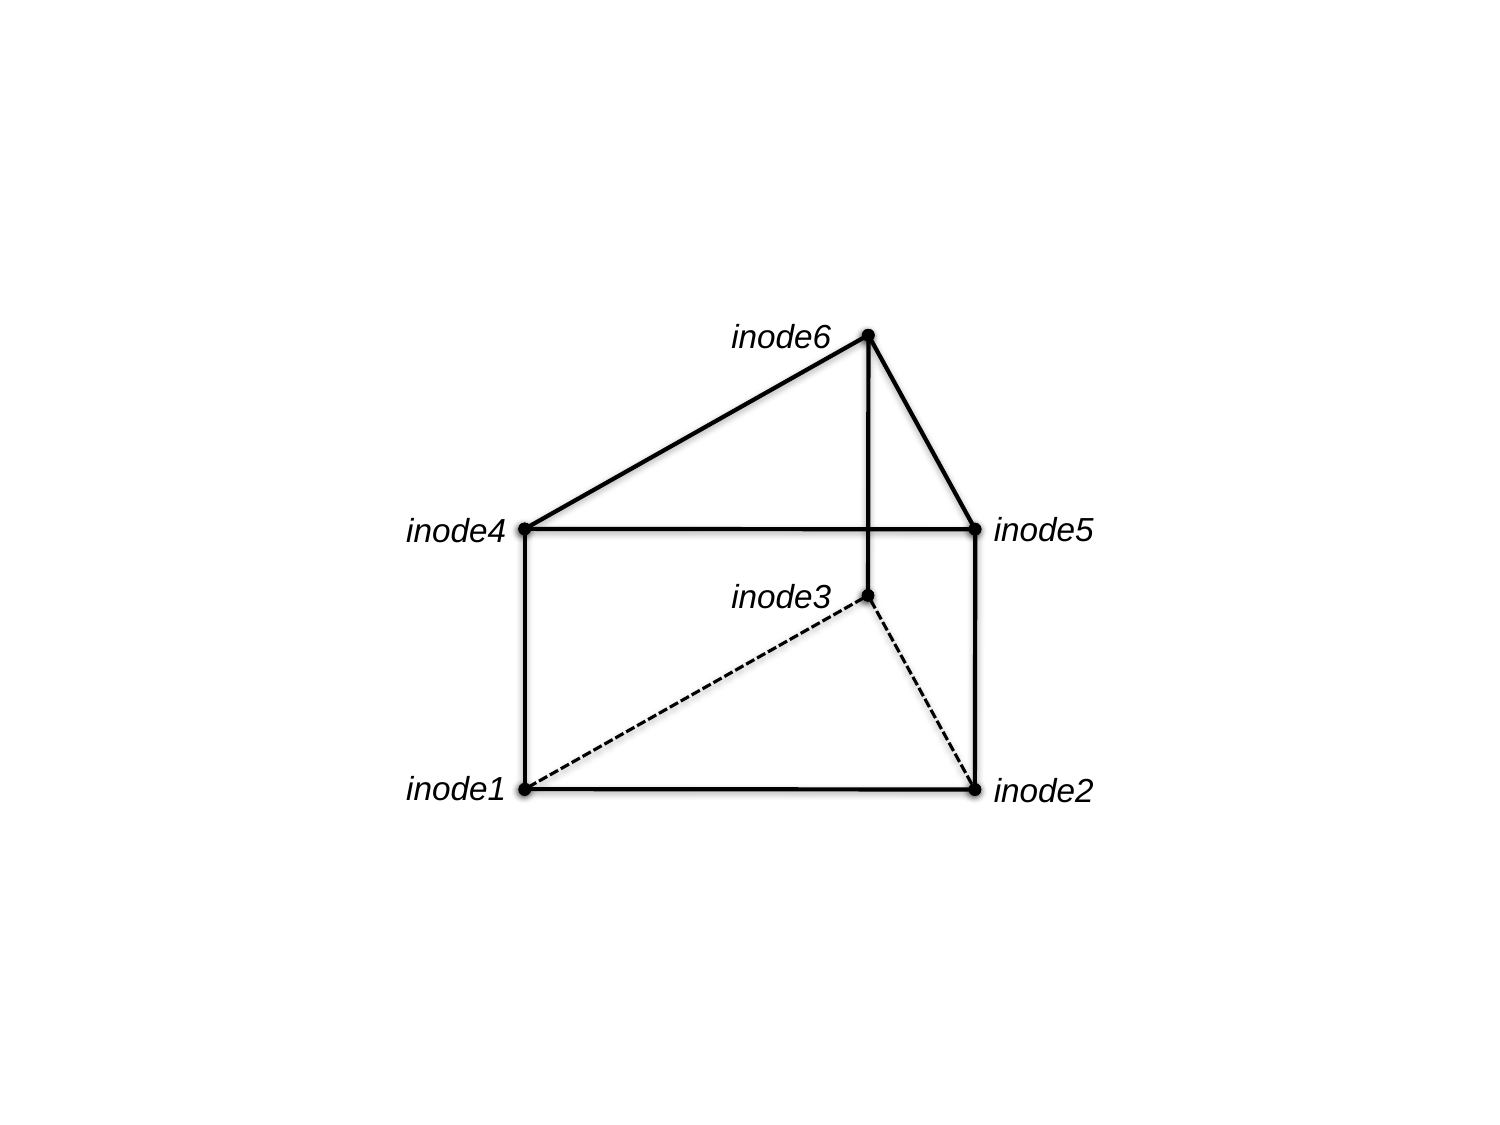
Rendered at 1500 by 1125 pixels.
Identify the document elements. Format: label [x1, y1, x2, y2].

text_box [312, 307, 1188, 818]
